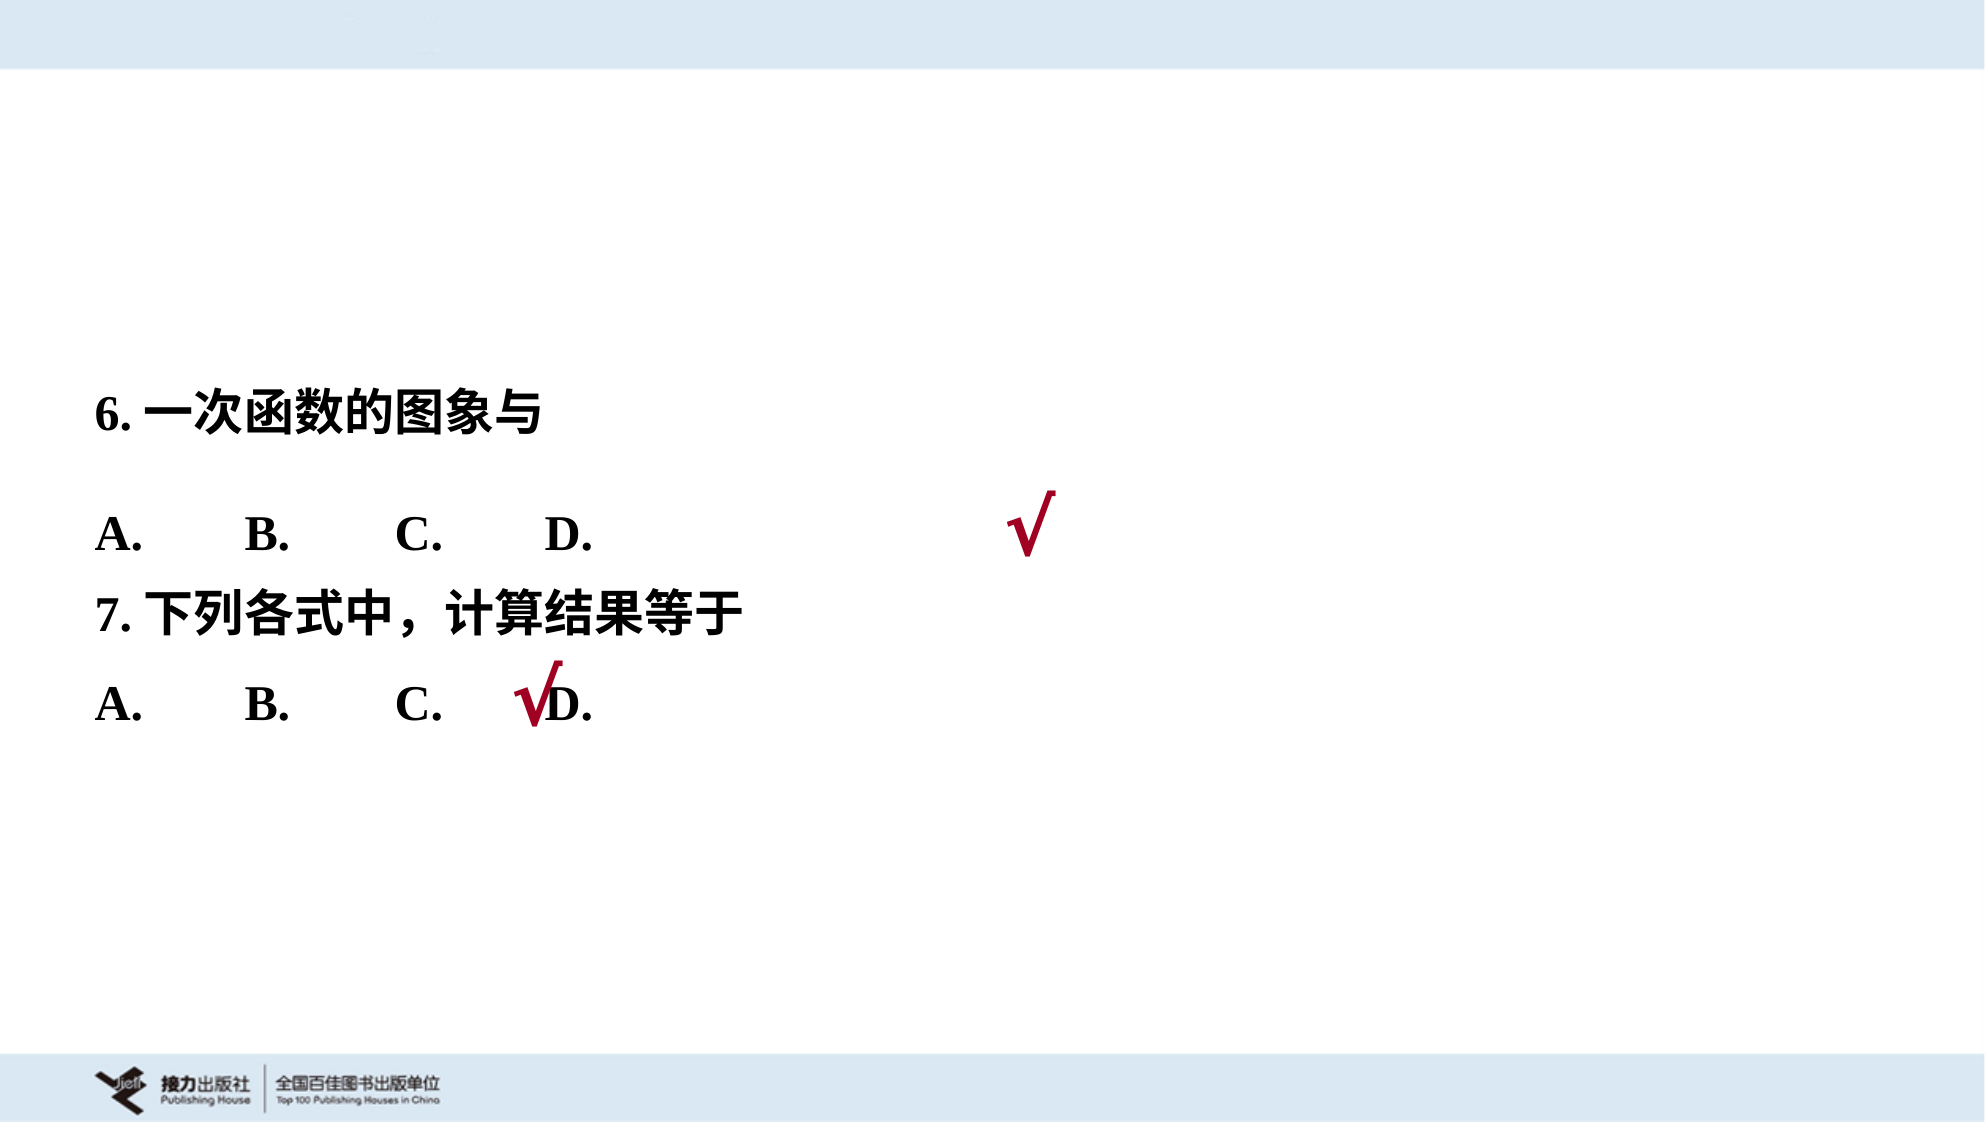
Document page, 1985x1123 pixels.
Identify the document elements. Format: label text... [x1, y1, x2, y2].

picture [0, 0, 1985, 1122]
text_box √ [1004, 478, 1057, 571]
text_box √ [510, 648, 563, 742]
